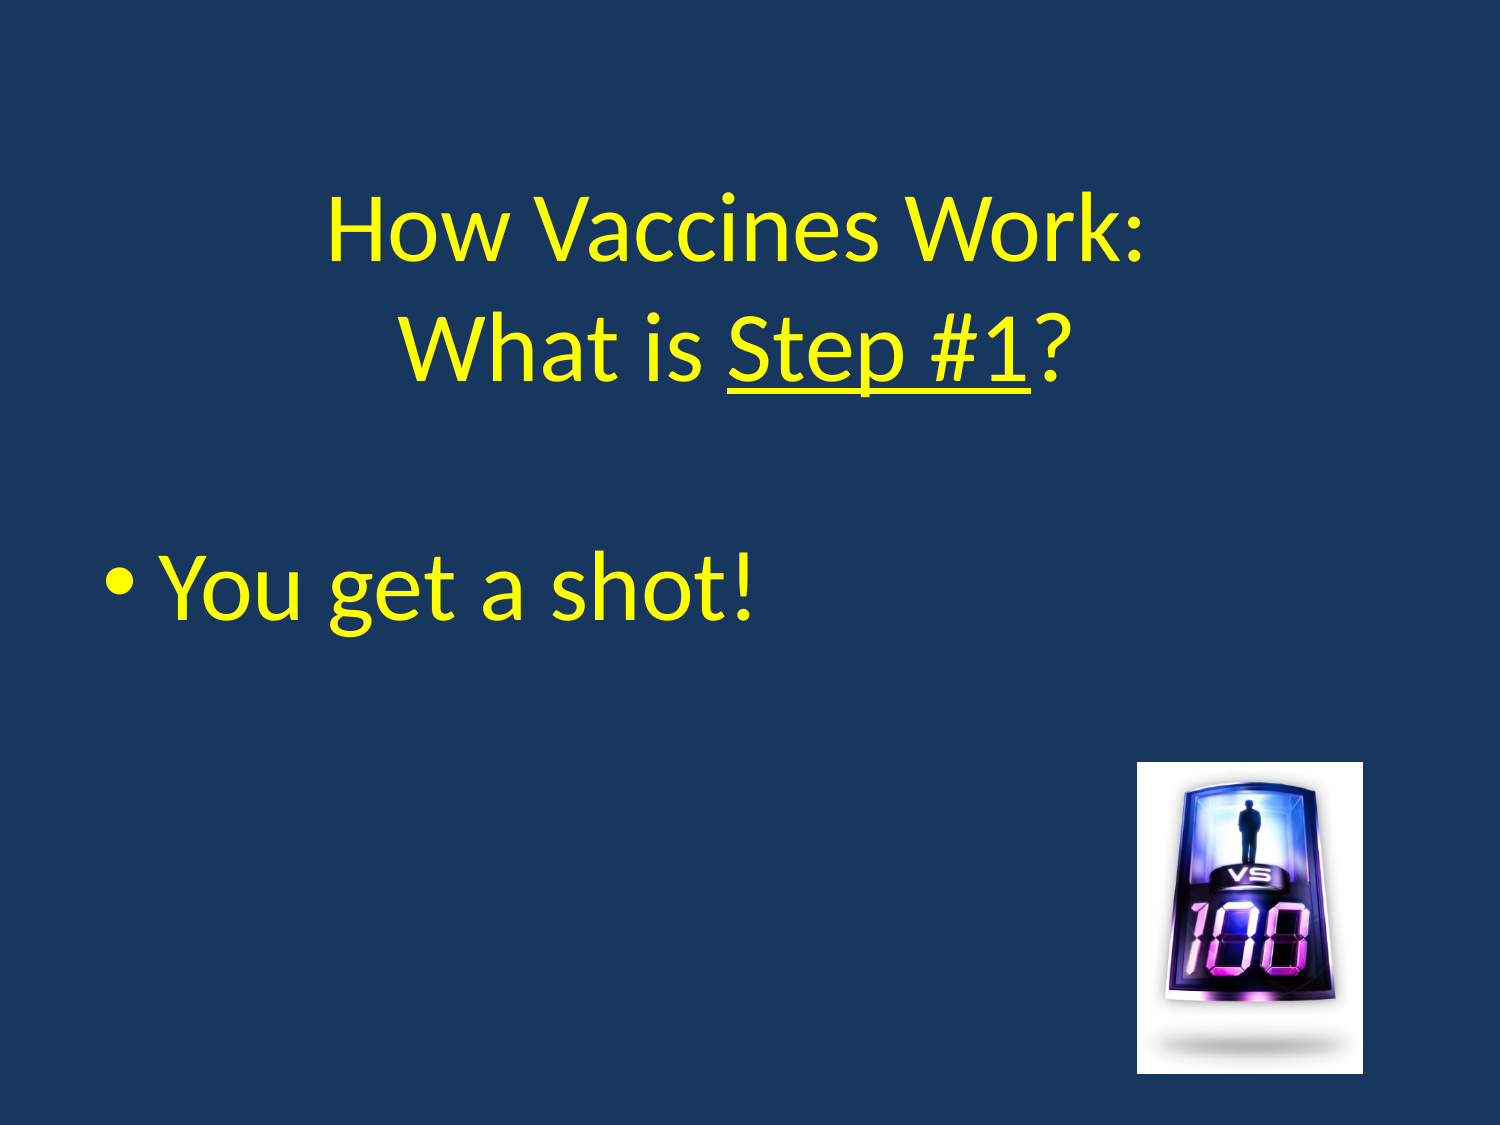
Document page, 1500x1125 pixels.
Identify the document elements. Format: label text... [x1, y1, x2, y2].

list You get a shot! [87, 512, 1438, 688]
title How Vaccines Work: What is Step #1? [62, 75, 1413, 488]
picture [1137, 762, 1363, 1074]
